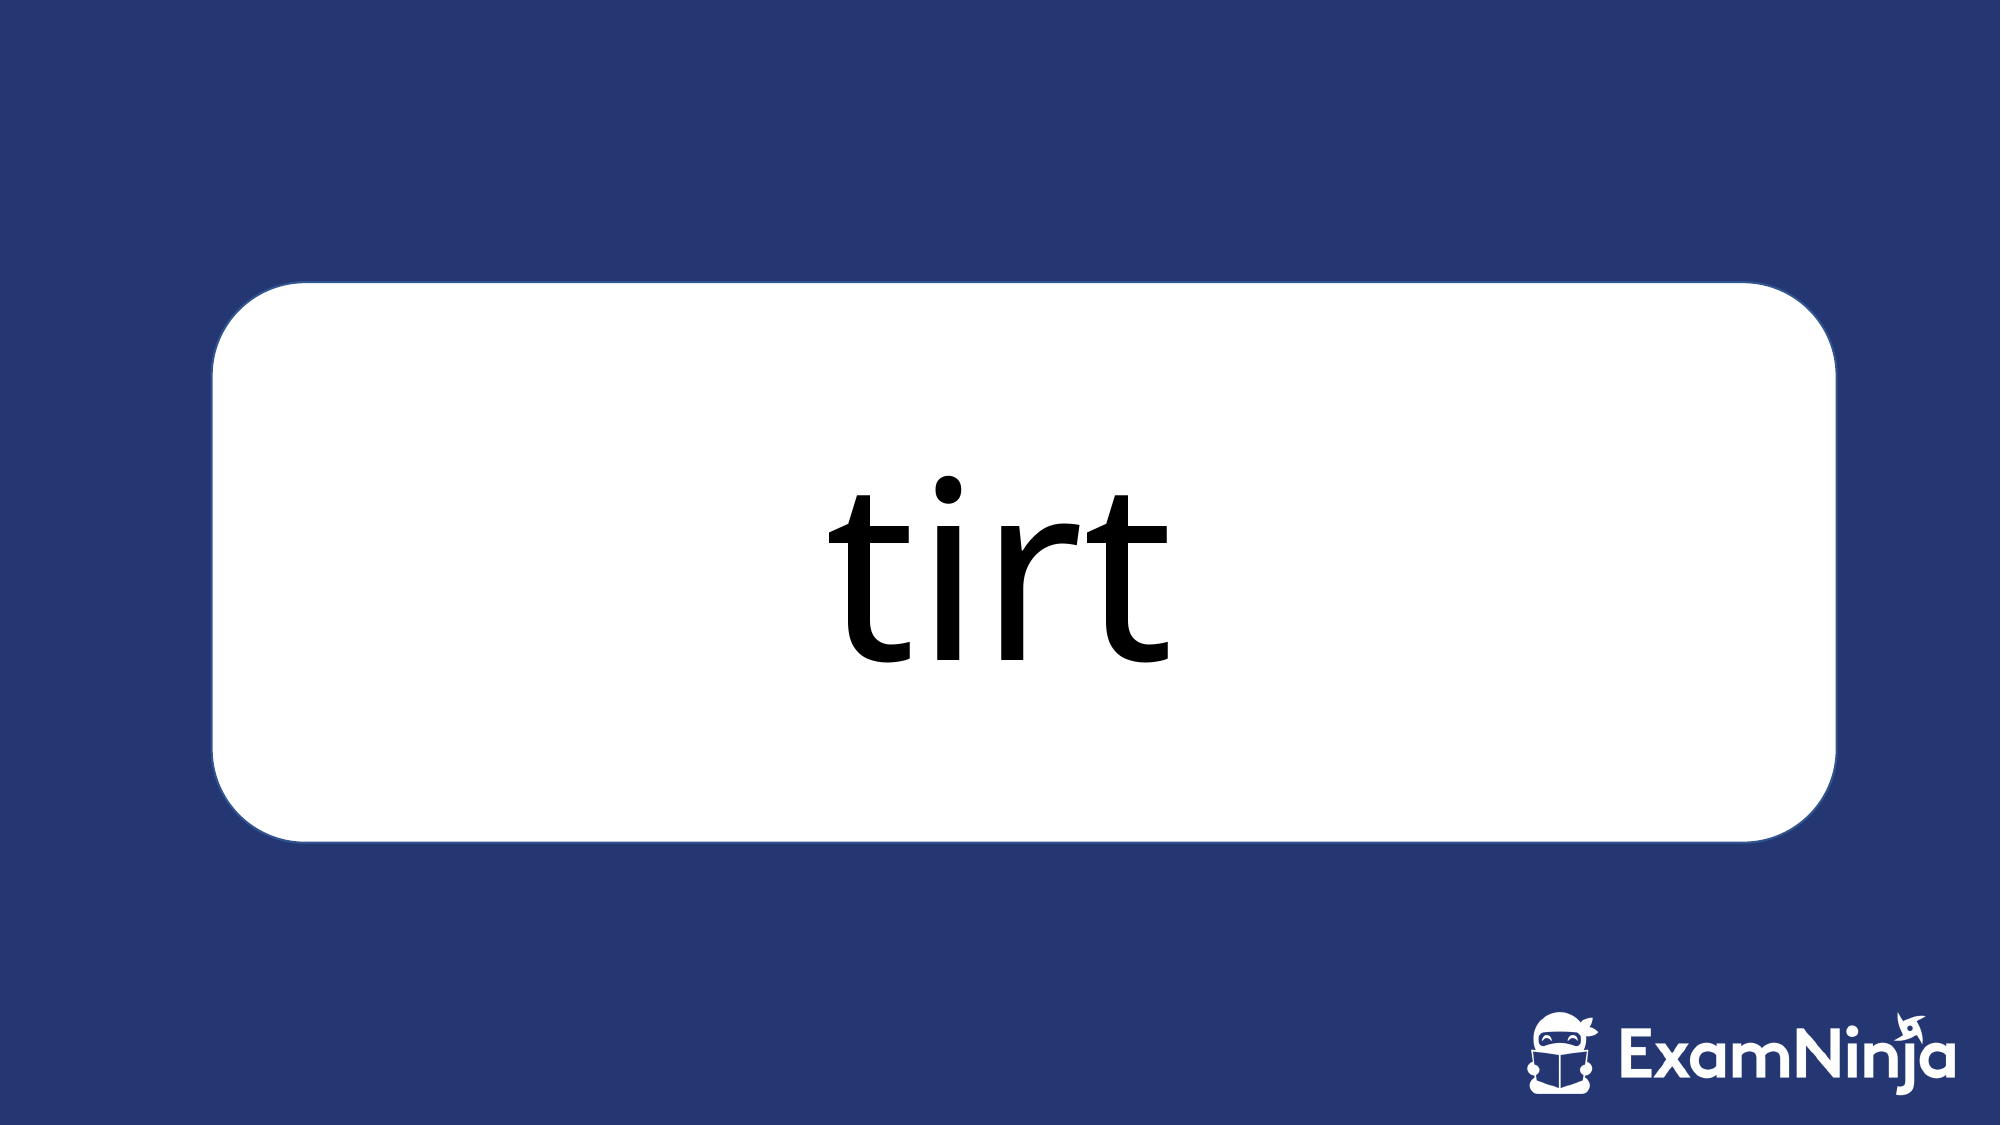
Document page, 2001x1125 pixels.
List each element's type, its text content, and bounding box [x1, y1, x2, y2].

text_box tirt [143, 403, 1857, 719]
text_box [210, 281, 1838, 403]
text_box [210, 719, 1838, 844]
picture [1501, 1003, 1979, 1102]
